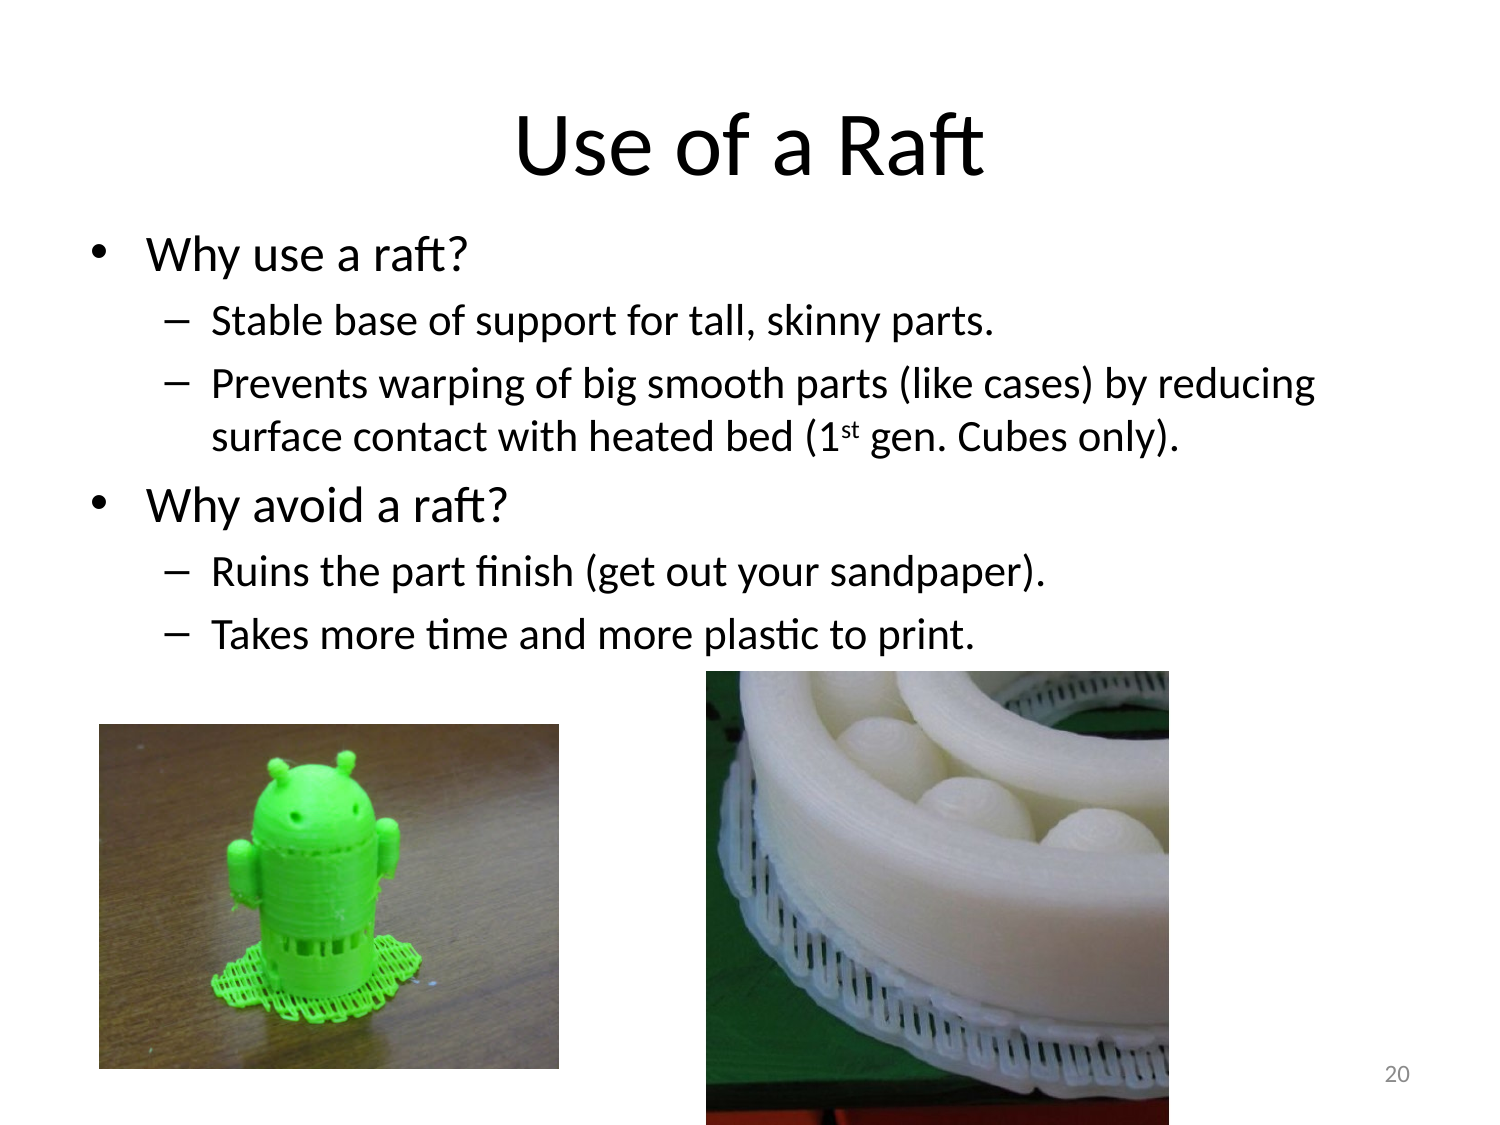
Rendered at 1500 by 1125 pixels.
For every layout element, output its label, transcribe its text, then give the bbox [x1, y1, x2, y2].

slide_number 20 [1304, 1042, 1425, 1103]
title Use of a Raft [75, 45, 1425, 212]
picture [574, 671, 1301, 1125]
list Why use a raft? Stable base of support for tall, skinny parts. Prevents warping of big smooth parts (like cases) by reducing surface contact with heated bed (1st gen. Cubes only). Why avoid a raft? Ruins the part finish (get out your sandpaper). Takes more time and more plastic to print. [75, 212, 1425, 675]
picture [99, 724, 559, 1069]
